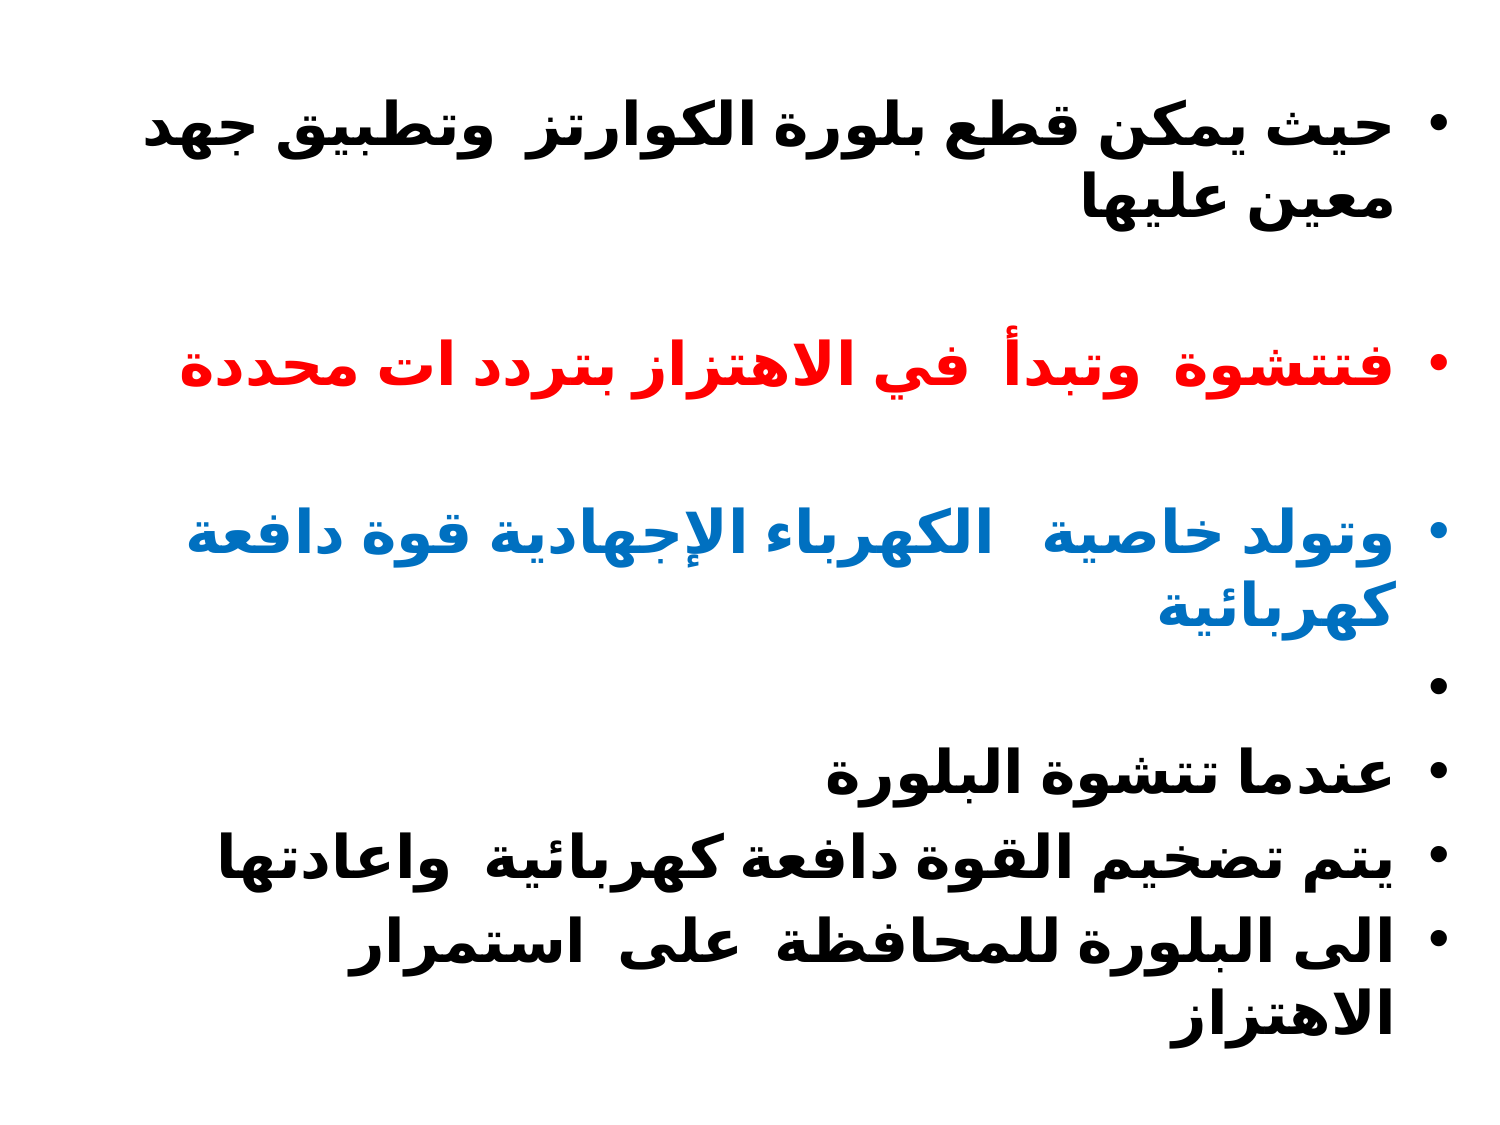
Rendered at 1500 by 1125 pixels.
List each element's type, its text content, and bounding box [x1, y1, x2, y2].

list حيث يمكن قطع بلورة الكوارتز وتطبيق جهد معين عليها فتتشوة وتبدأ في الاهتزاز بتردد ات محددة وتولد خاصية الكهرباء الإجهادية قوة دافعة كهربائية عندما تتشوة البلورة يتم تضخيم القوة دافعة كهربائية واعادتها الى البلورة للمحافظة على استمرار الاهتزاز [112, 78, 1463, 1059]
